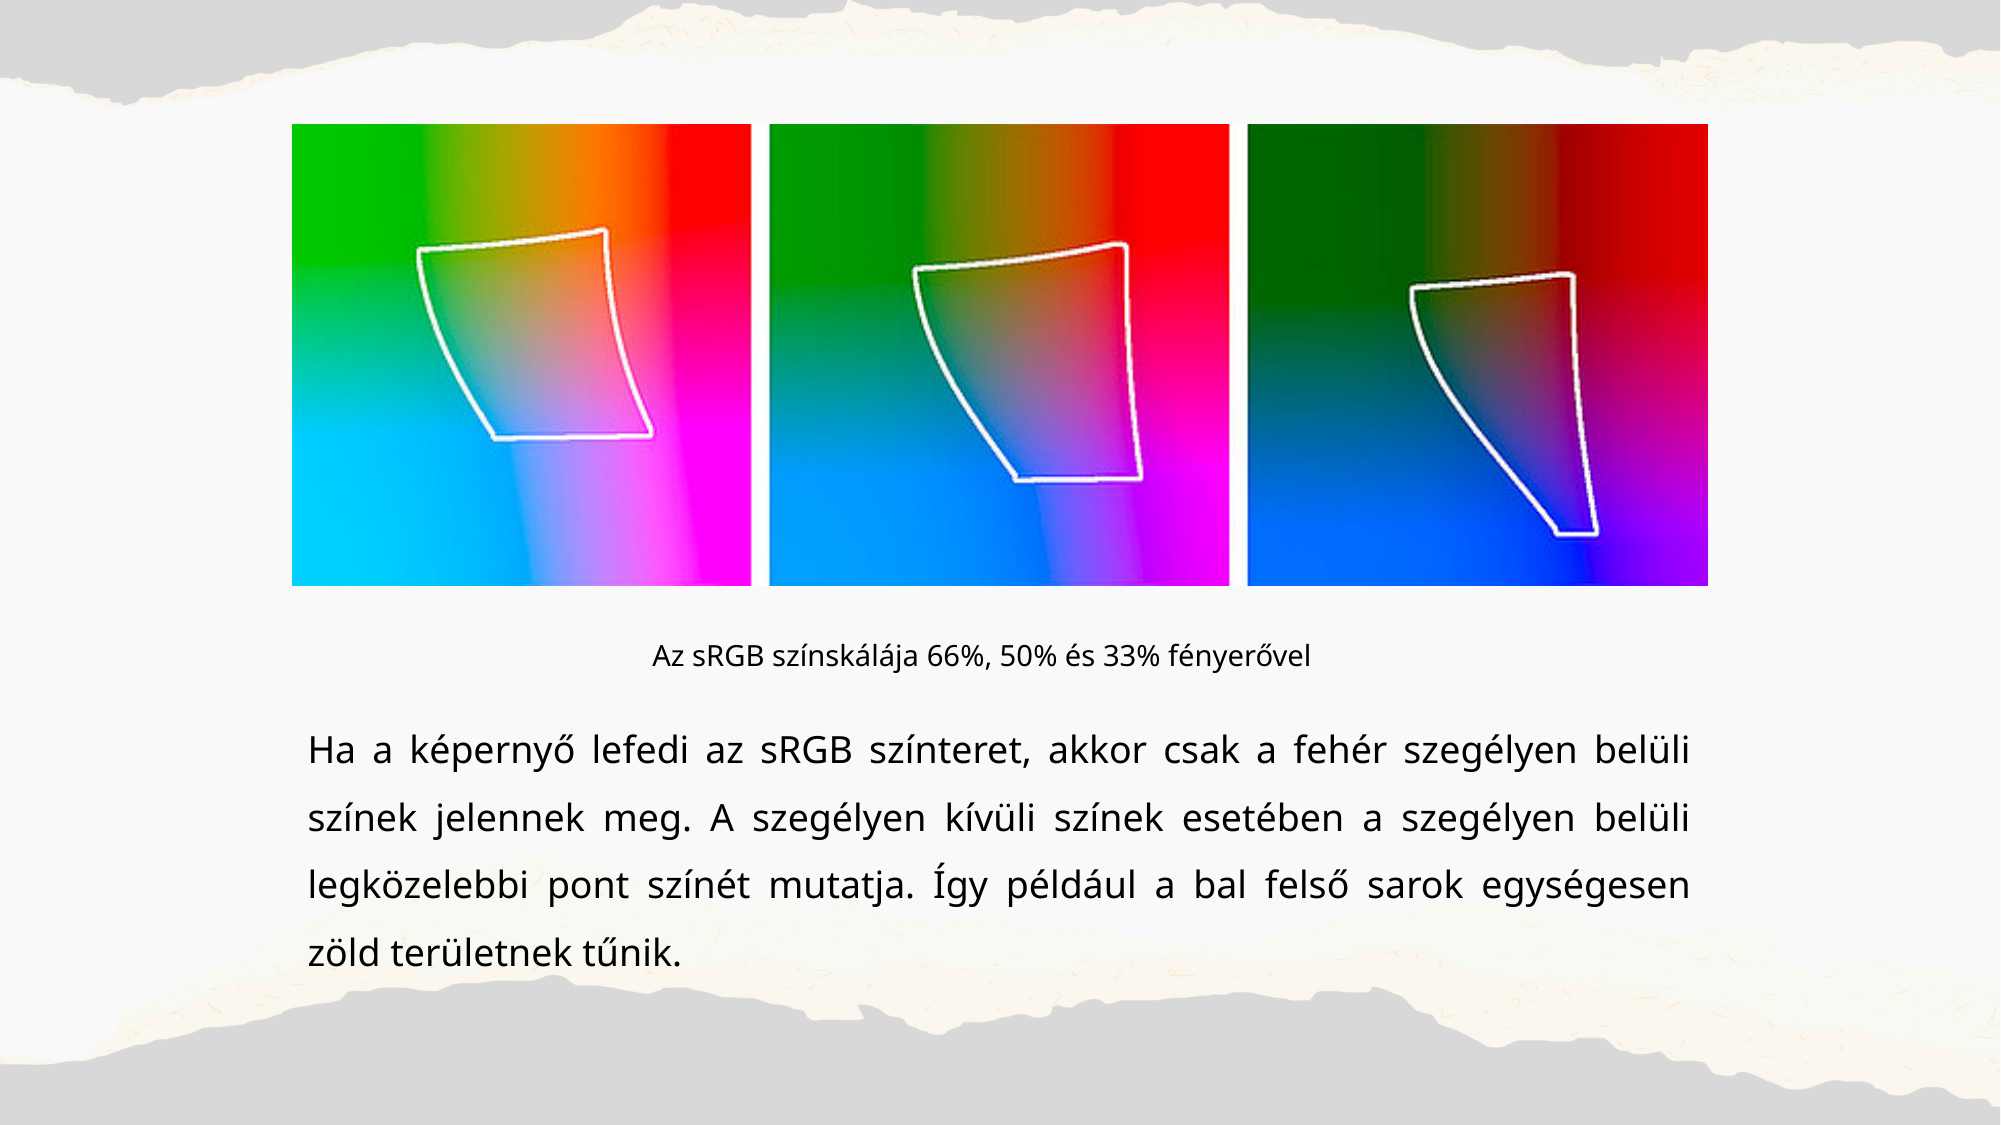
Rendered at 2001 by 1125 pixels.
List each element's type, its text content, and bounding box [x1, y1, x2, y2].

text_box Ha a képernyő lefedi az sRGB színteret, akkor csak a fehér szegélyen belüli színek jelennek meg. A szegélyen kívüli színek esetében a szegélyen belüli legközelebbi pont színét mutatja. Így például a bal felső sarok egységesen zöld területnek tűnik. [292, 696, 1707, 982]
picture [0, 0, 2001, 1125]
text_box Az sRGB színskálája 66%, 50% és 33% fényerővel [637, 630, 1363, 680]
